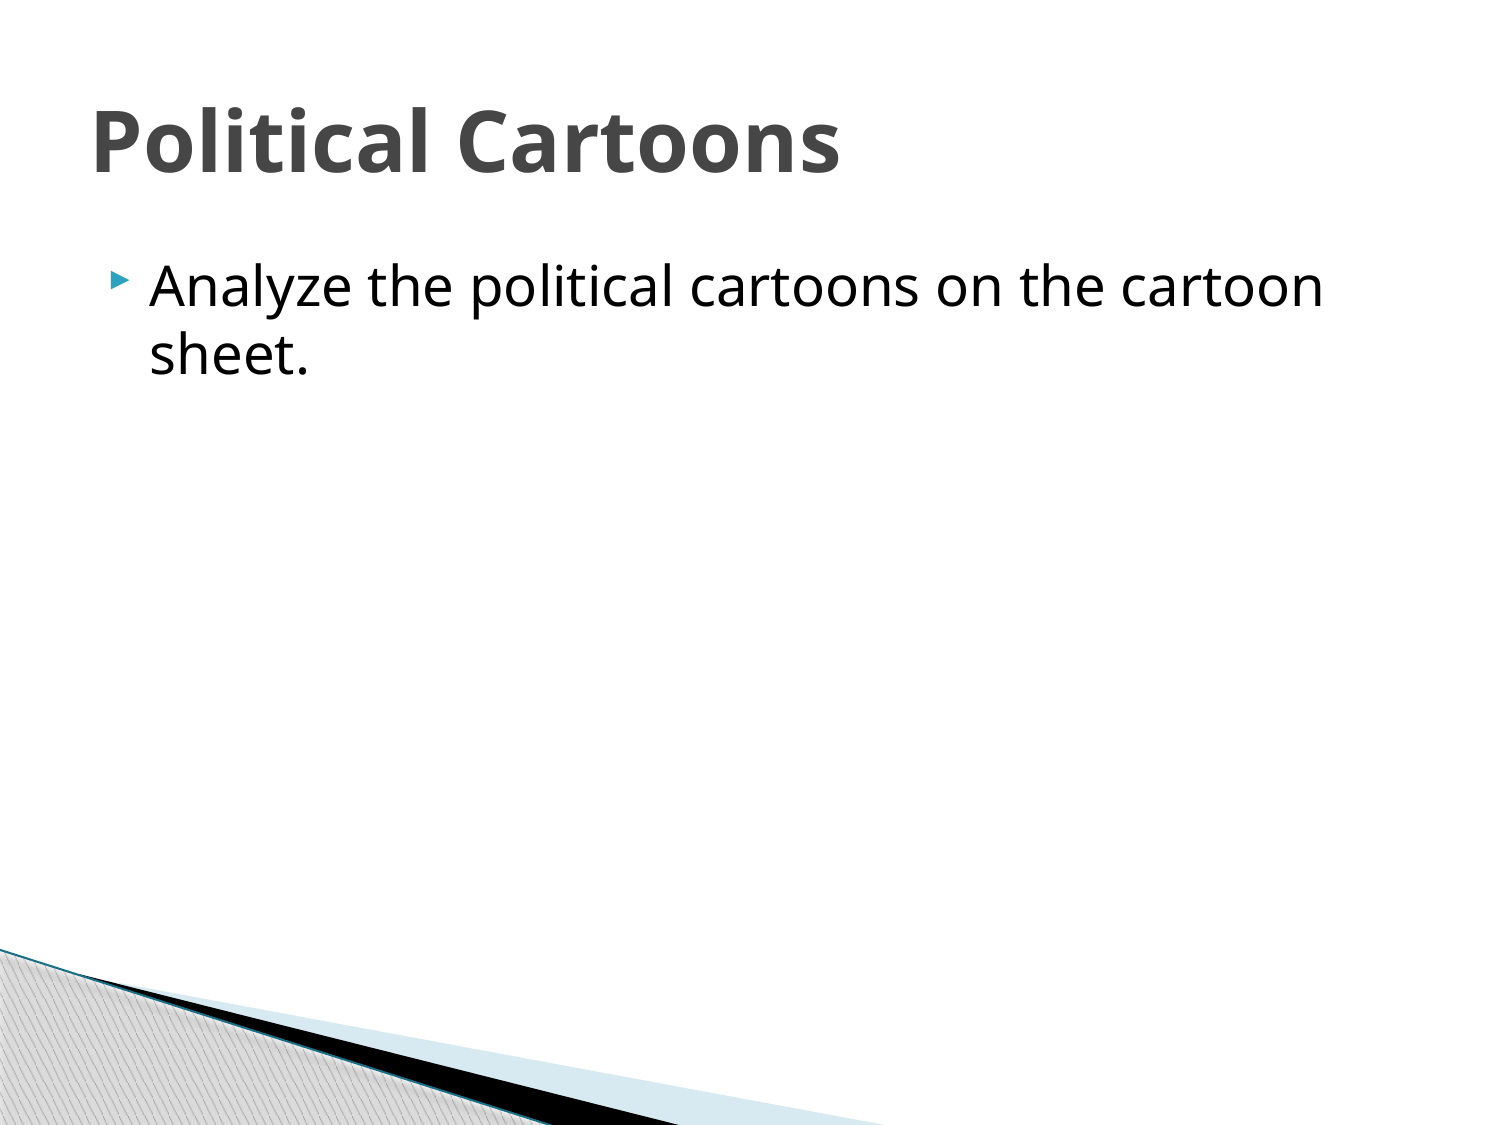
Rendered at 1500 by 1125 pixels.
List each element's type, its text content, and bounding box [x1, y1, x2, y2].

list Analyze the political cartoons on the cartoon sheet. [75, 243, 1425, 986]
title Political Cartoons [75, 45, 1425, 233]
